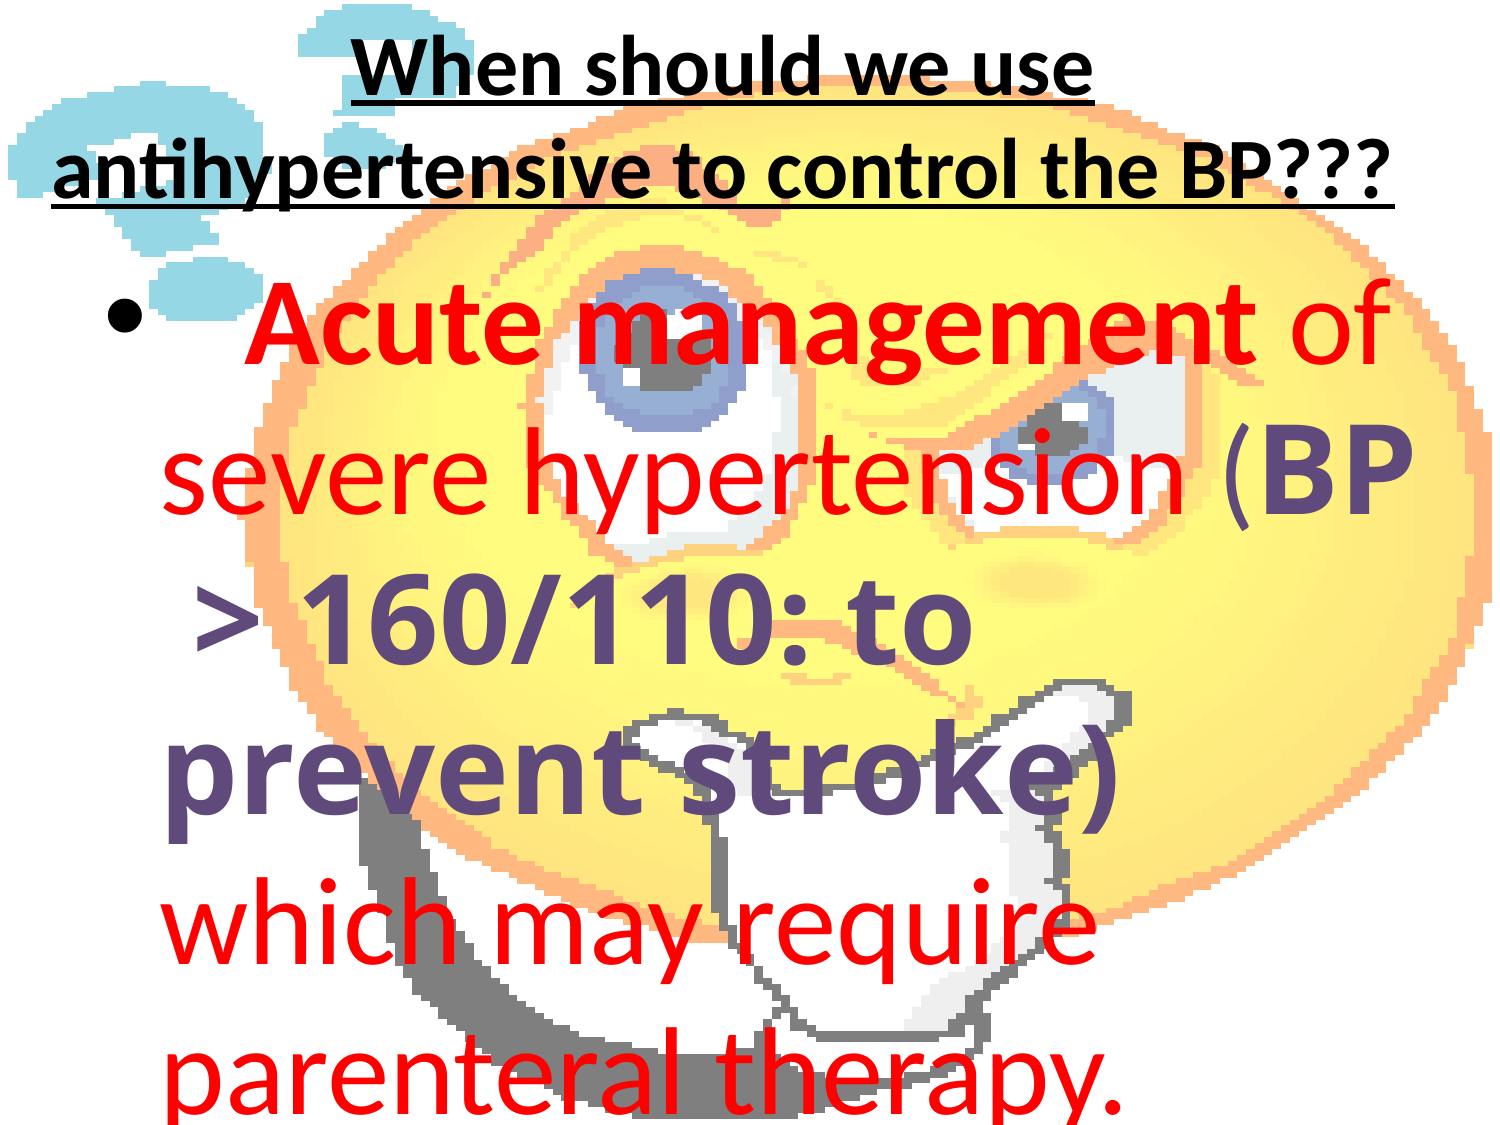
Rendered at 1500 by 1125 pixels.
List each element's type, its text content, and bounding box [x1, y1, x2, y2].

list Acute management of severe hypertension (BP > 160/110: to prevent stroke) which may require parenteral therapy. [88, 231, 1436, 1083]
title When should we use antihypertensive to control the BP??? [29, 0, 1418, 225]
